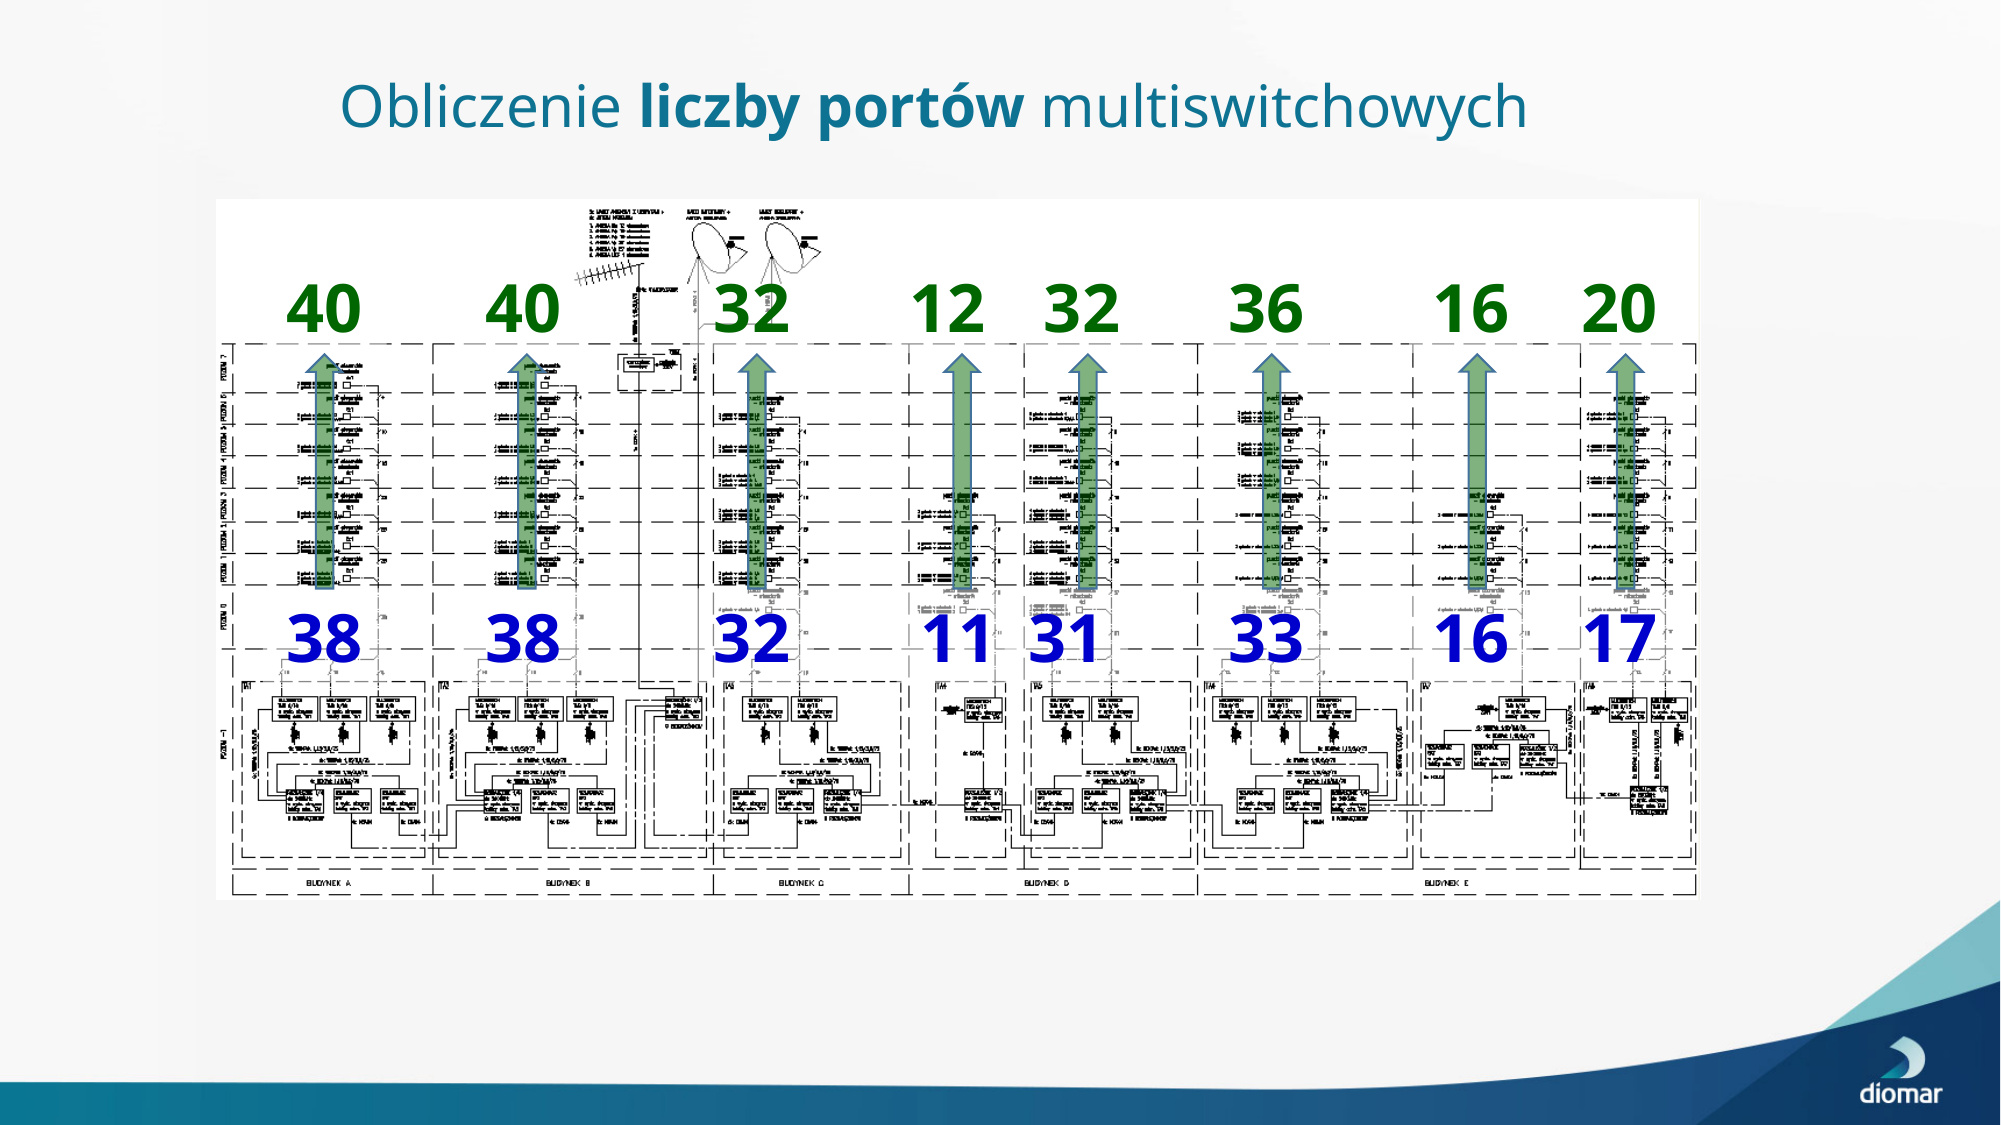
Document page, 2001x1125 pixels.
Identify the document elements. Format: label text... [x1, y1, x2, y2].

picture [0, 0, 2001, 1125]
title Obliczenie liczby portów multiswitchowych [324, 62, 1654, 156]
